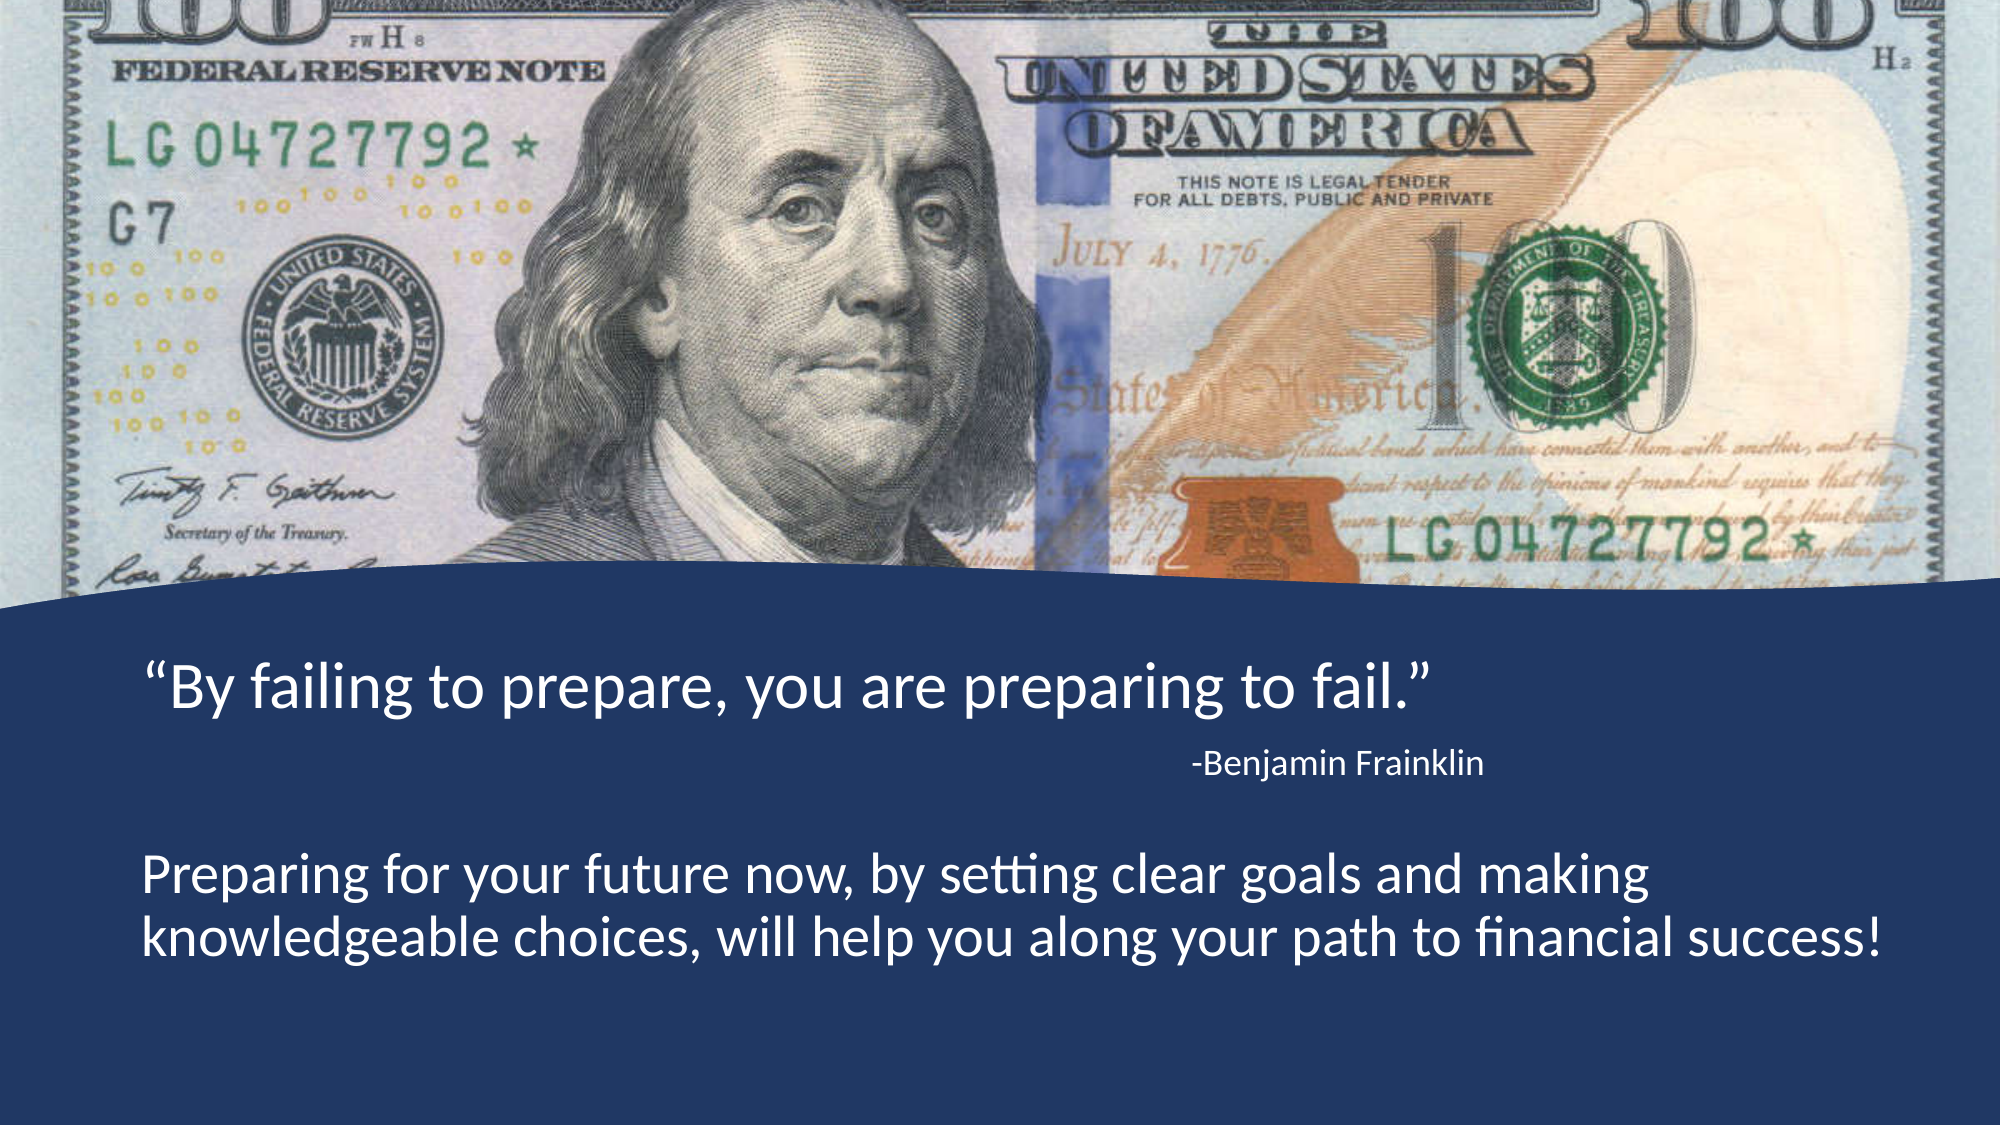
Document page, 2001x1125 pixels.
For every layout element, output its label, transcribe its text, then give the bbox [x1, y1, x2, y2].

list “By failing to prepare, you are preparing to fail.” -Benjamin Frainklin Preparing for your future now, by setting clear goals and making knowledgeable choices, will help you along your path to financial success! [126, 609, 1938, 1011]
picture [0, 0, 2000, 609]
